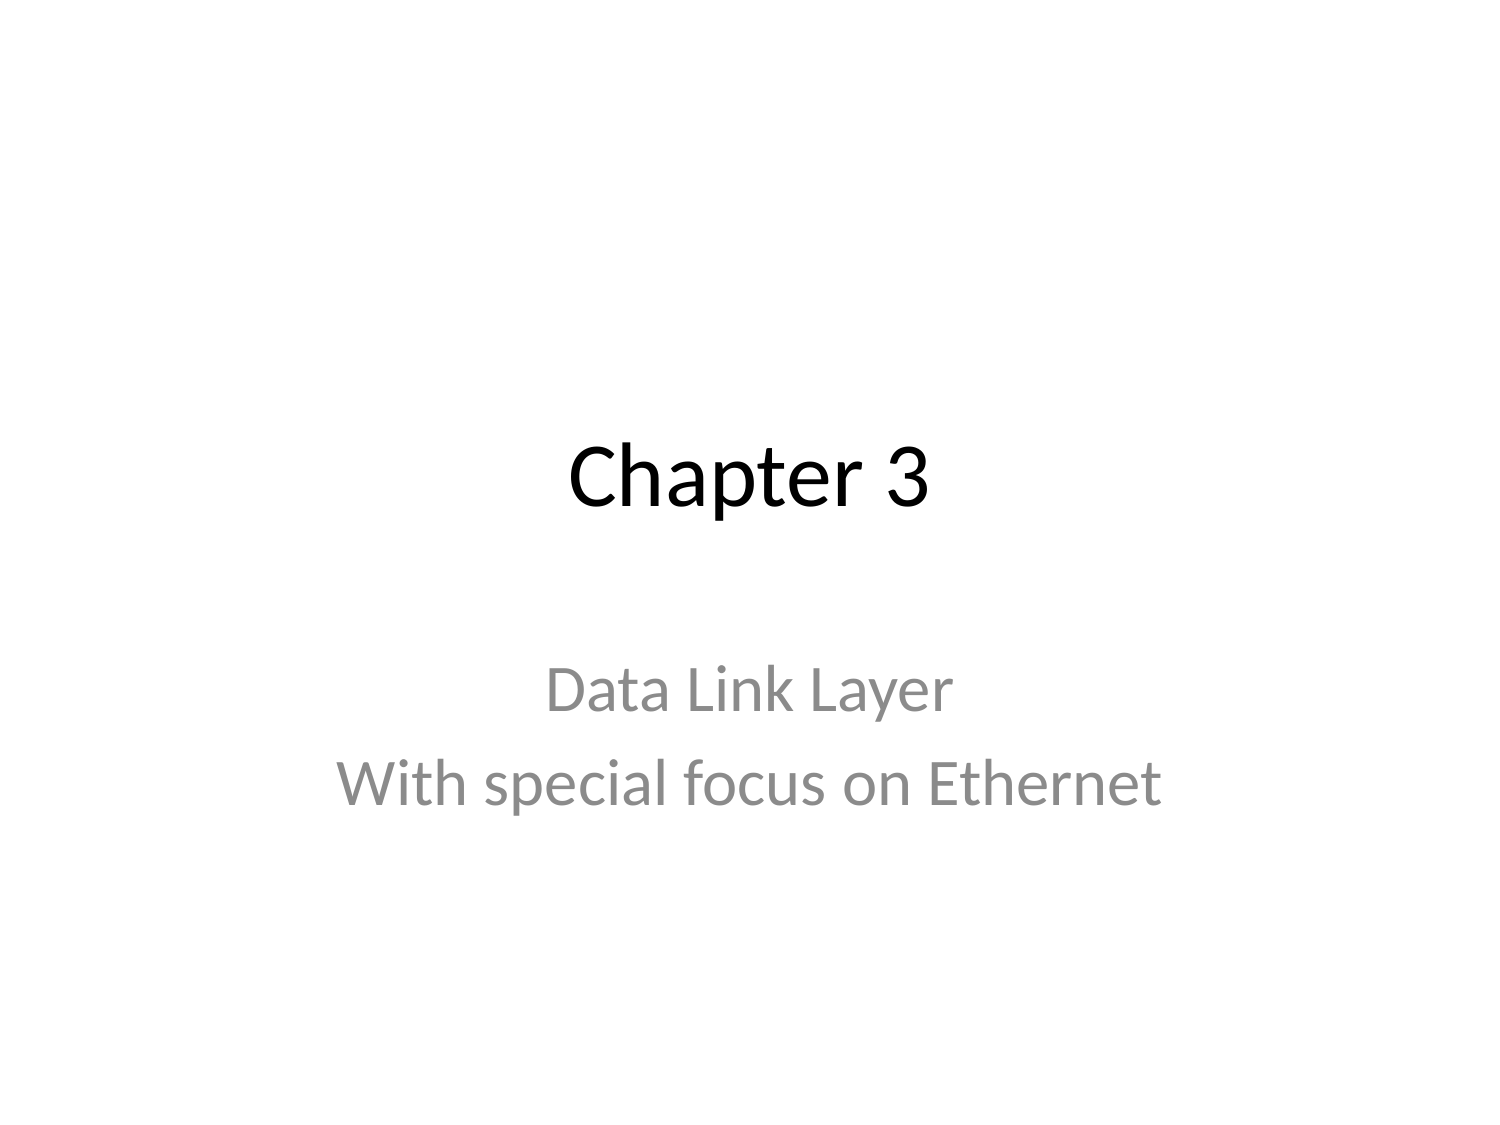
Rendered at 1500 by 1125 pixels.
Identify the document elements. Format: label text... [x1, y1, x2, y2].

title Chapter 3 [112, 349, 1388, 591]
subtitle Data Link Layer With special focus on Ethernet [224, 637, 1276, 926]
